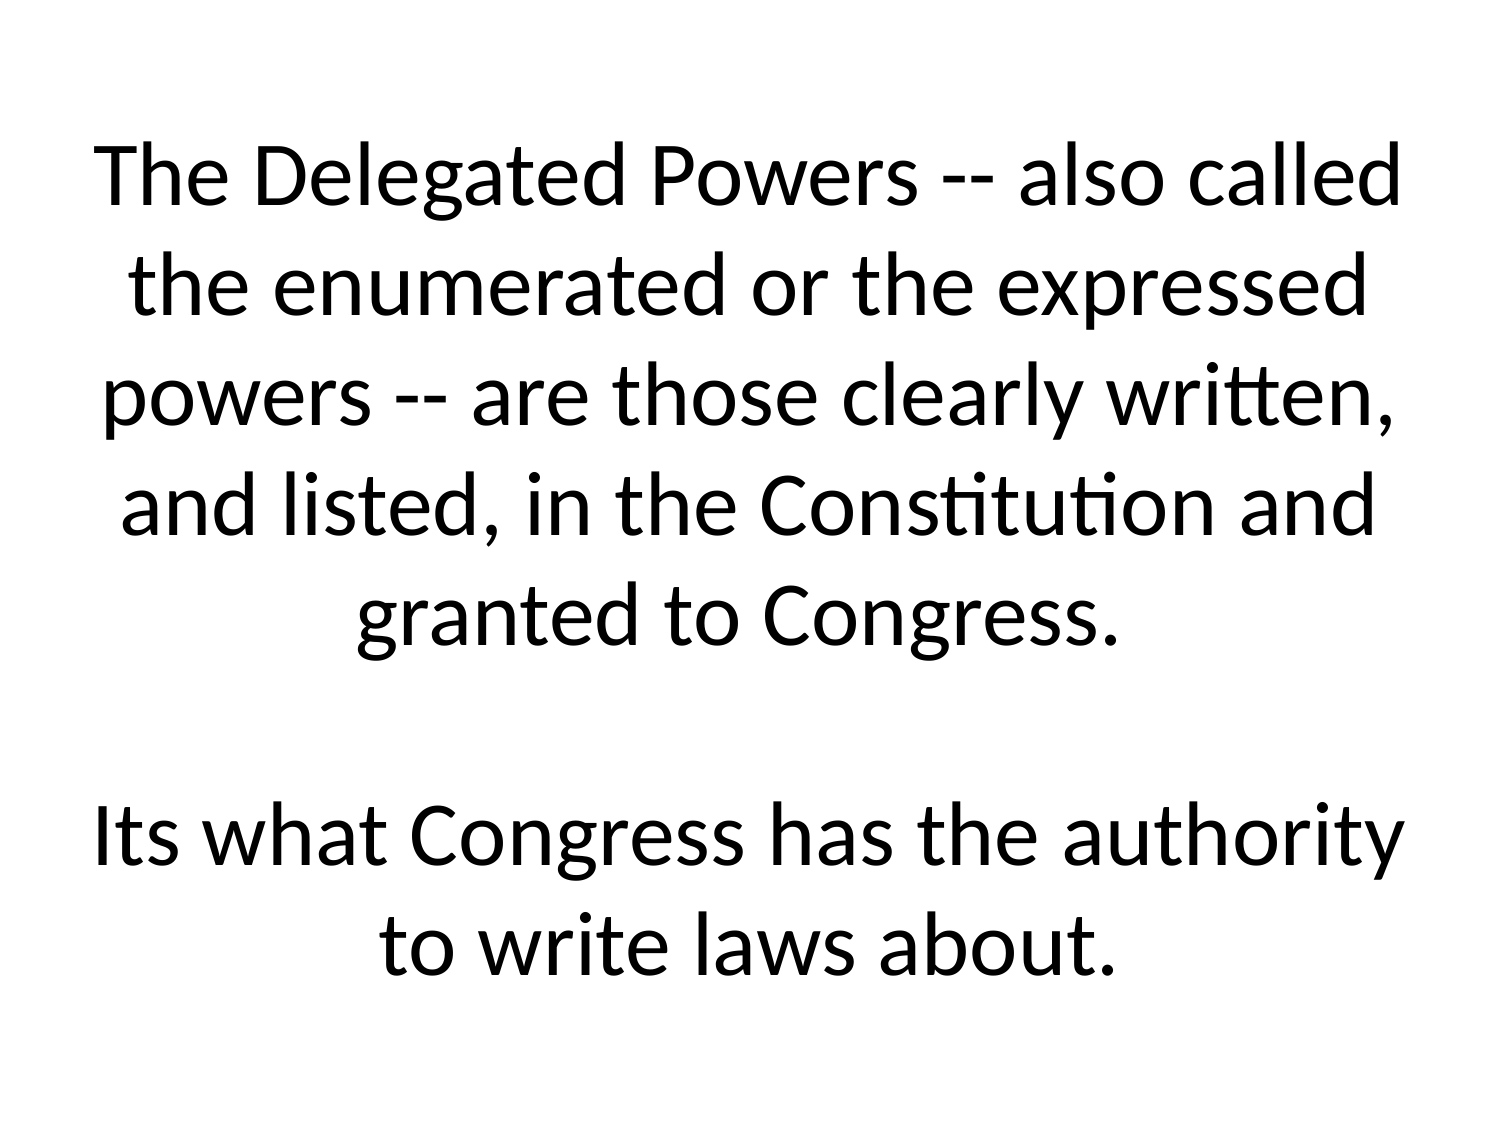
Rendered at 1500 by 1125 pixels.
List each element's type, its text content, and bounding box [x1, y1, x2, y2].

title The Delegated Powers -- also called the enumerated or the expressed powers -- are those clearly written, and listed, in the Constitution and granted to Congress. Its what Congress has the authority to write laws about. [74, 44, 1426, 1063]
